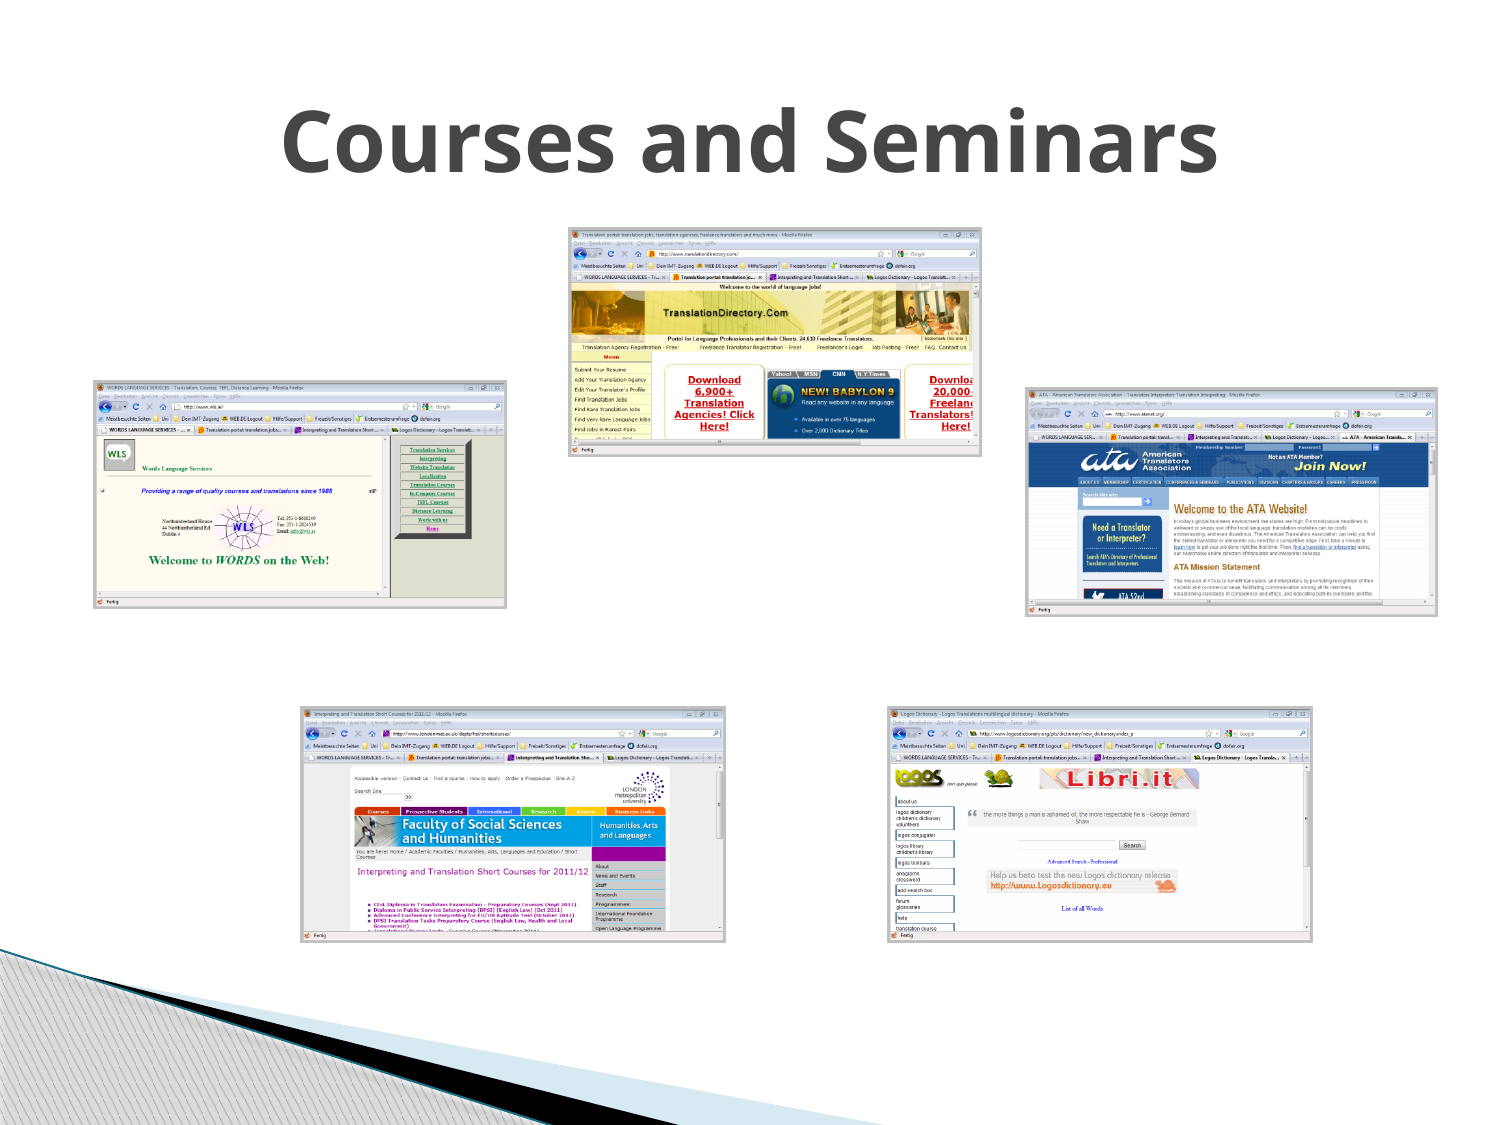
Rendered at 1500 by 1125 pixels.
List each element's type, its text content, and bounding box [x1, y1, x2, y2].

picture [568, 227, 983, 457]
title Courses and Seminars [75, 45, 1425, 233]
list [93, 380, 507, 610]
picture [299, 706, 726, 943]
picture [1024, 387, 1439, 617]
picture [887, 706, 1313, 943]
